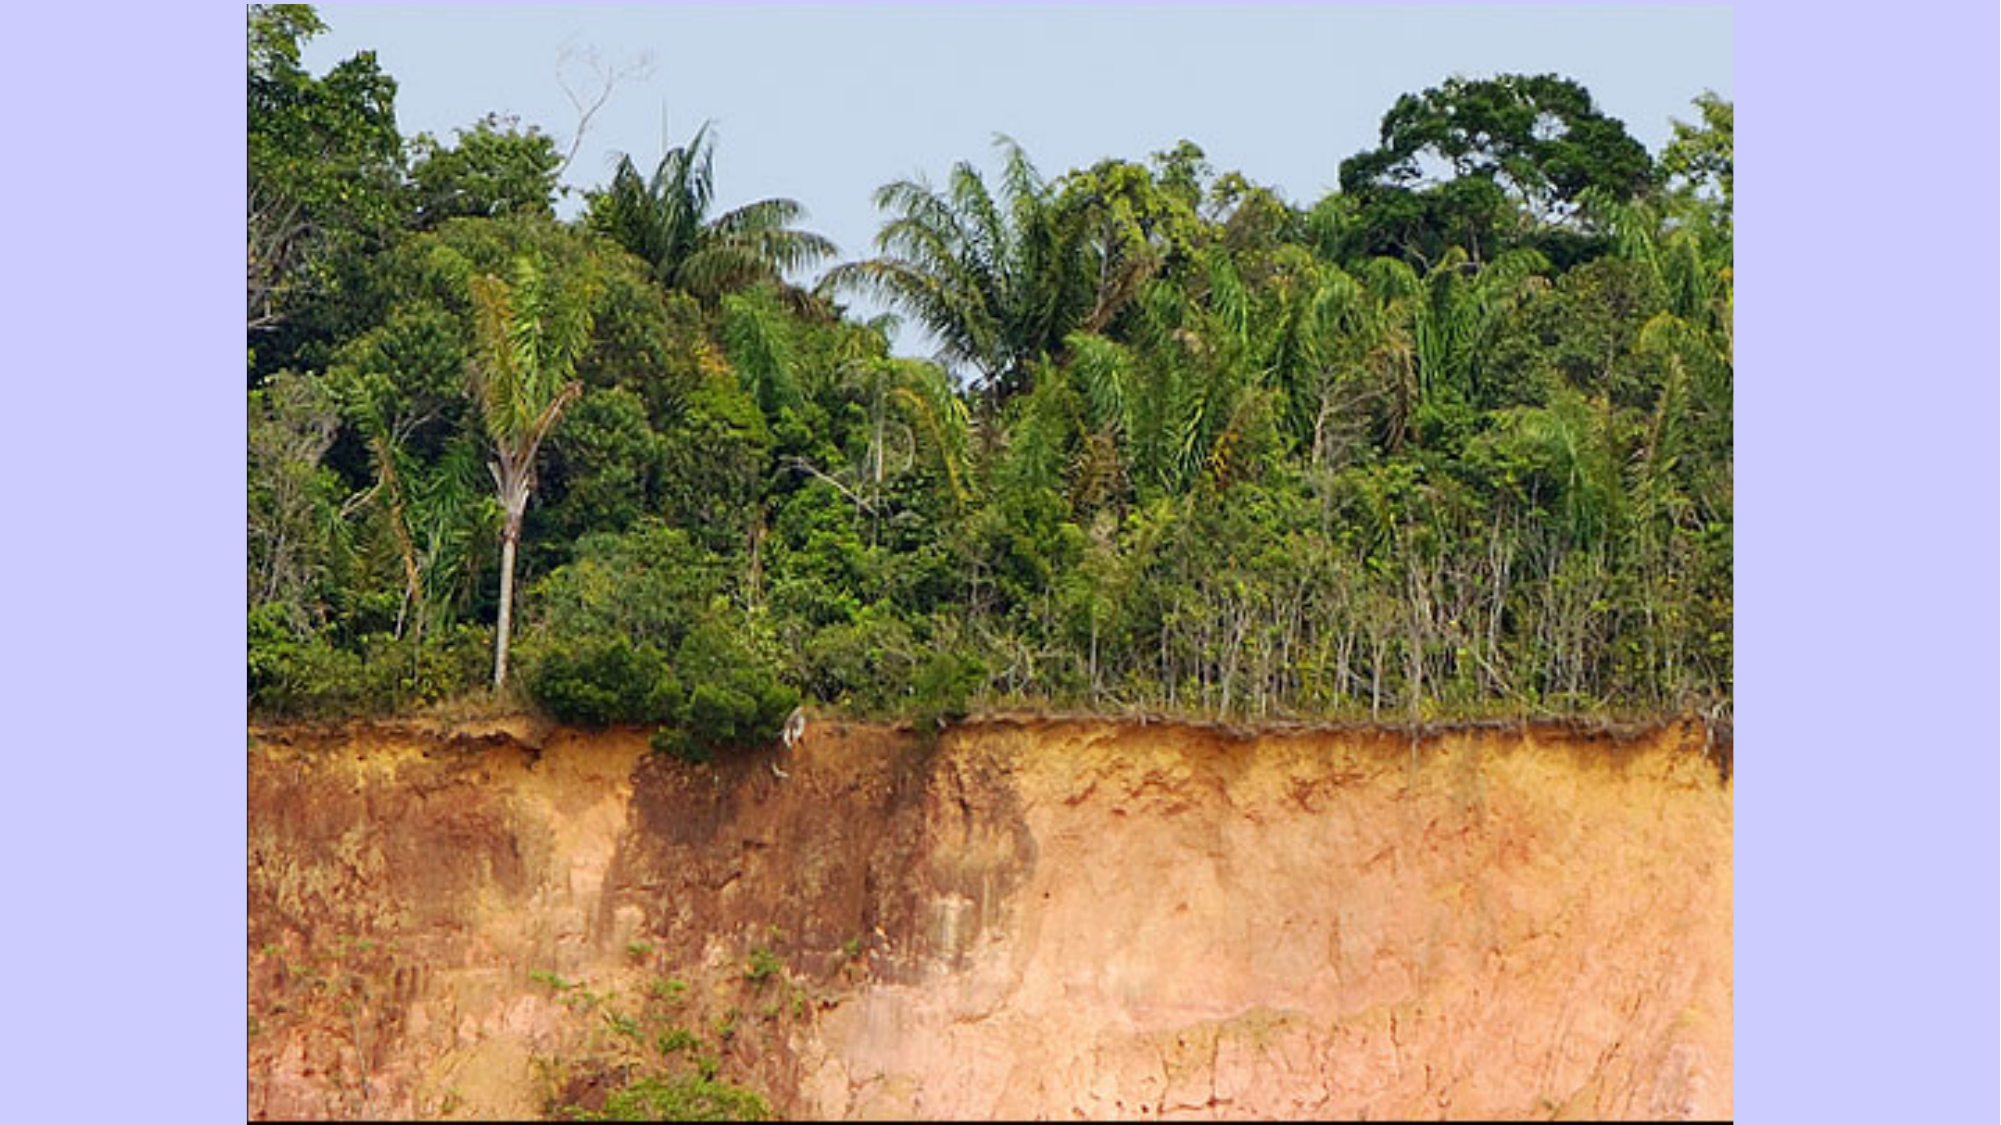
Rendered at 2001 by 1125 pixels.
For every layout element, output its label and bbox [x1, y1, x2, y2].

picture [246, 4, 1734, 1125]
